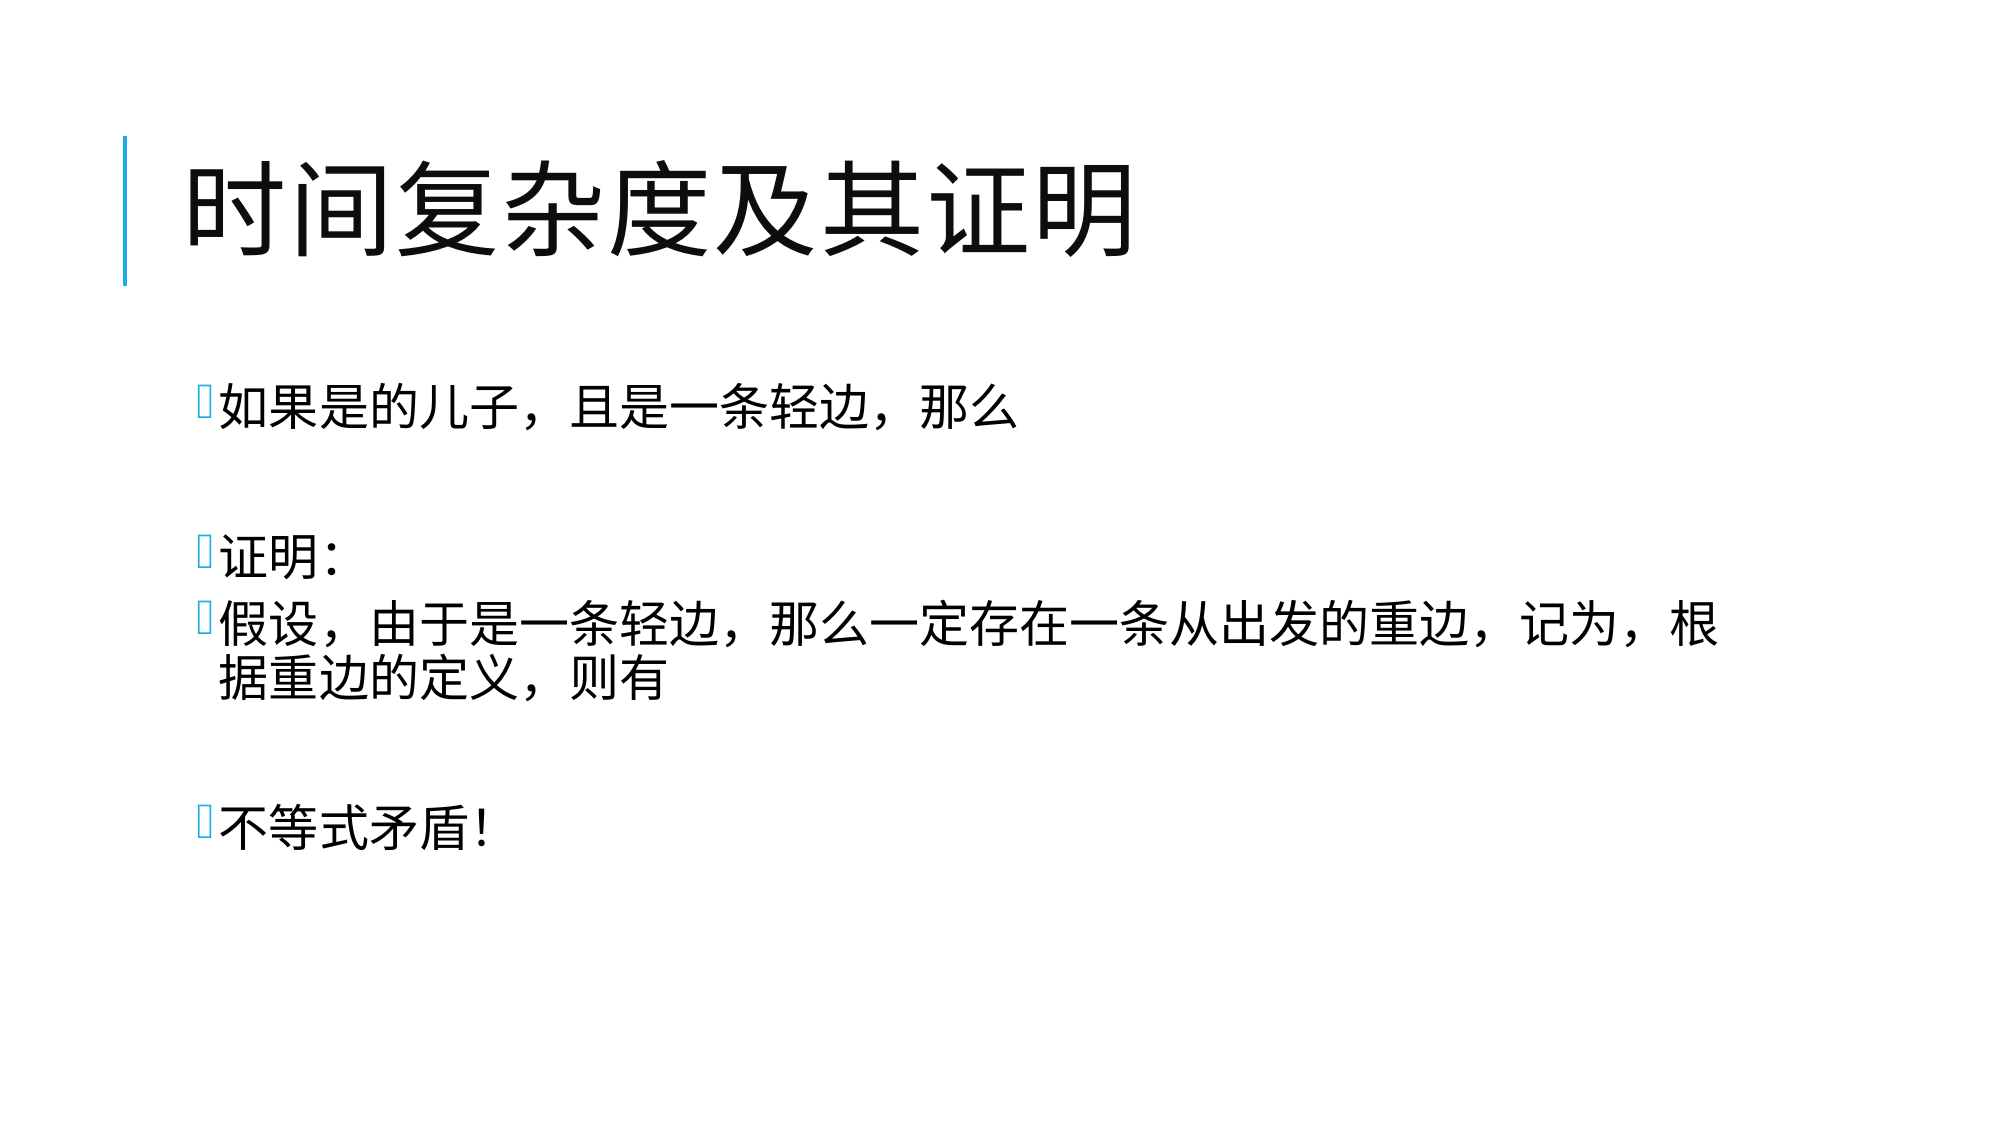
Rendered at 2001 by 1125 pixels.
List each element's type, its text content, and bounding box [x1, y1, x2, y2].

title 时间复杂度及其证明 [168, 96, 1763, 342]
